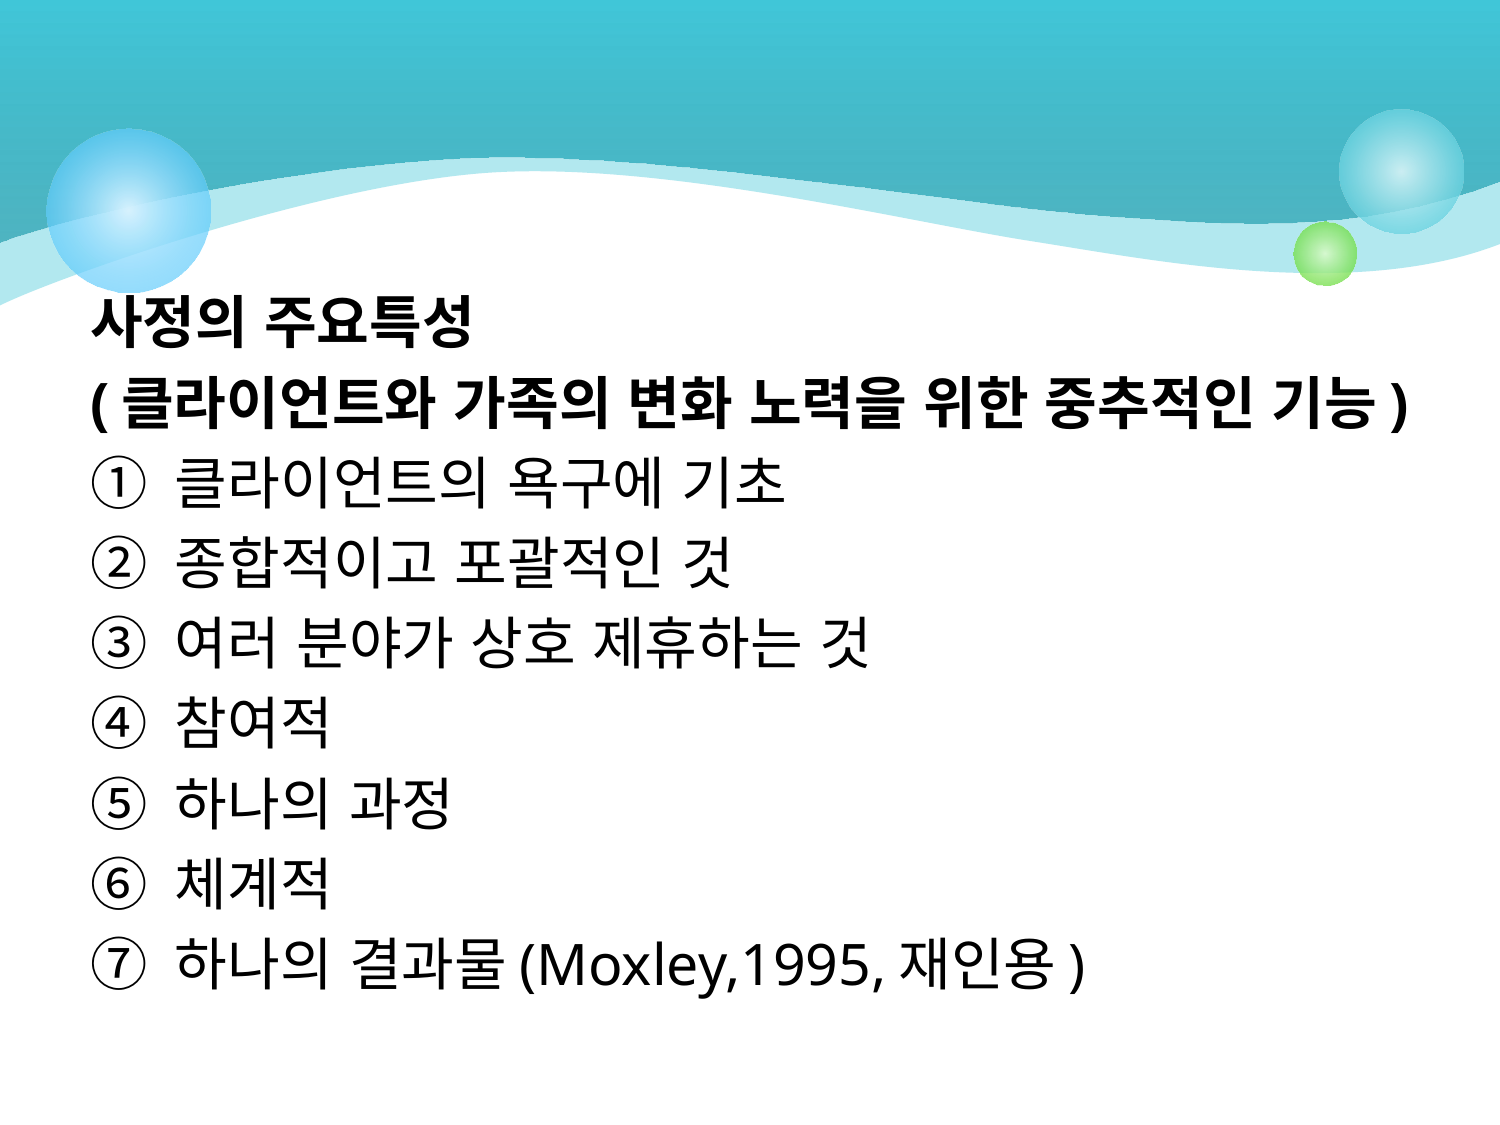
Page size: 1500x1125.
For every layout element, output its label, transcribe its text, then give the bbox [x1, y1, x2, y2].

list 사정의 주요특성 (클라이언트와 가족의 변화 노력을 위한 중추적인 기능) ① 클라이언트의 욕구에 기초 ② 종합적이고 포괄적인 것 ③ 여러 분야가 상호 제휴하는 것 ④ 참여적 ⑤ 하나의 과정 ⑥ 체계적 ⑦ 하나의 결과물(Moxley,1995,재인용) [75, 278, 1425, 1038]
